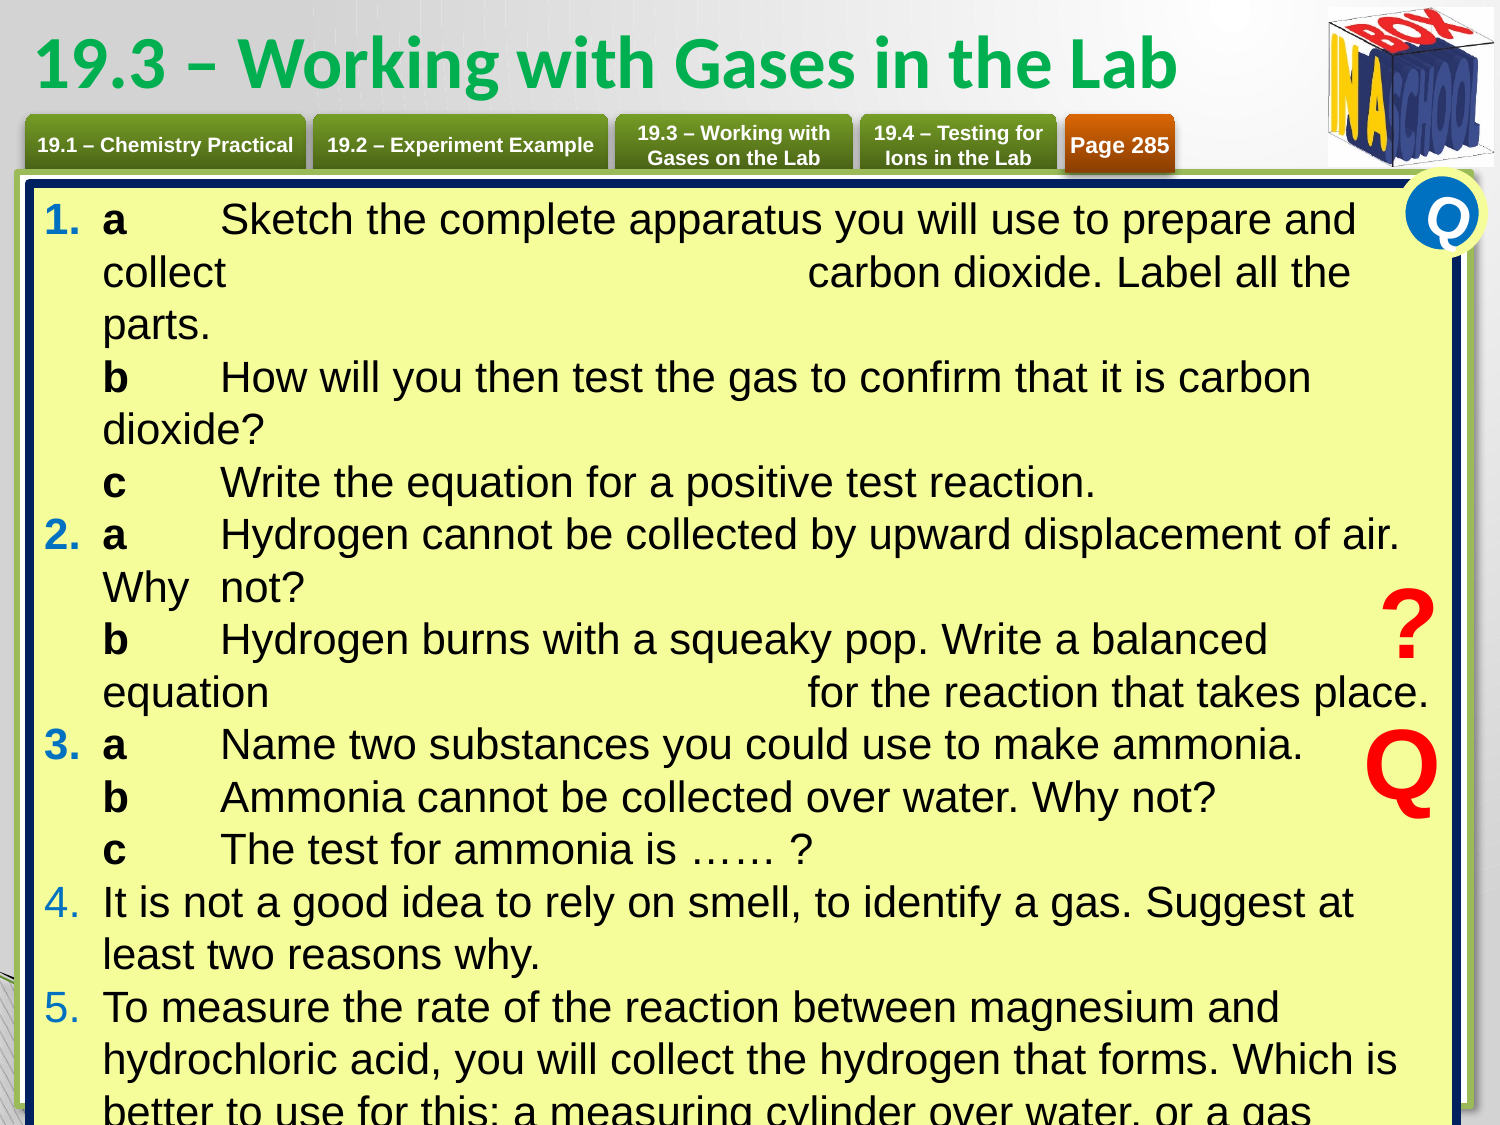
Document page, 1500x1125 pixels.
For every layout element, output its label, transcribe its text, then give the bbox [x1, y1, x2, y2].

text_box ? [1364, 550, 1459, 686]
text_box Page 285 [1064, 113, 1176, 173]
picture [1328, 7, 1495, 167]
text_box a Sketch the complete apparatus you will use to prepare and collect carbon dioxide. Label all the parts. b How will you then test the gas to confirm that it is carbon dioxide? c Write the equation for a positive test reaction. a Hydrogen cannot be collected by upward displacement of air. Why not? b Hydrogen burns with a squeaky pop. Write a balanced equation for the reaction that takes place. a Name two substances you could use to make ammonia. b Ammonia cannot be collected over water. Why not? c The test for ammonia is …… ? It is not a good idea to rely on smell, to identify a gas. Suggest at least two reasons why. To measure the rate of the reaction between magnesium and hydrochloric acid, you will collect the hydrogen that forms. Which is better to use for this: a measuring cylinder over water, or a gas syringe? Give more than one reason. [29, 183, 1457, 1125]
text_box Q [1349, 692, 1457, 828]
title 19.3 – Working with Gases in the Lab [17, 7, 1258, 110]
text_box Q [1396, 167, 1488, 259]
